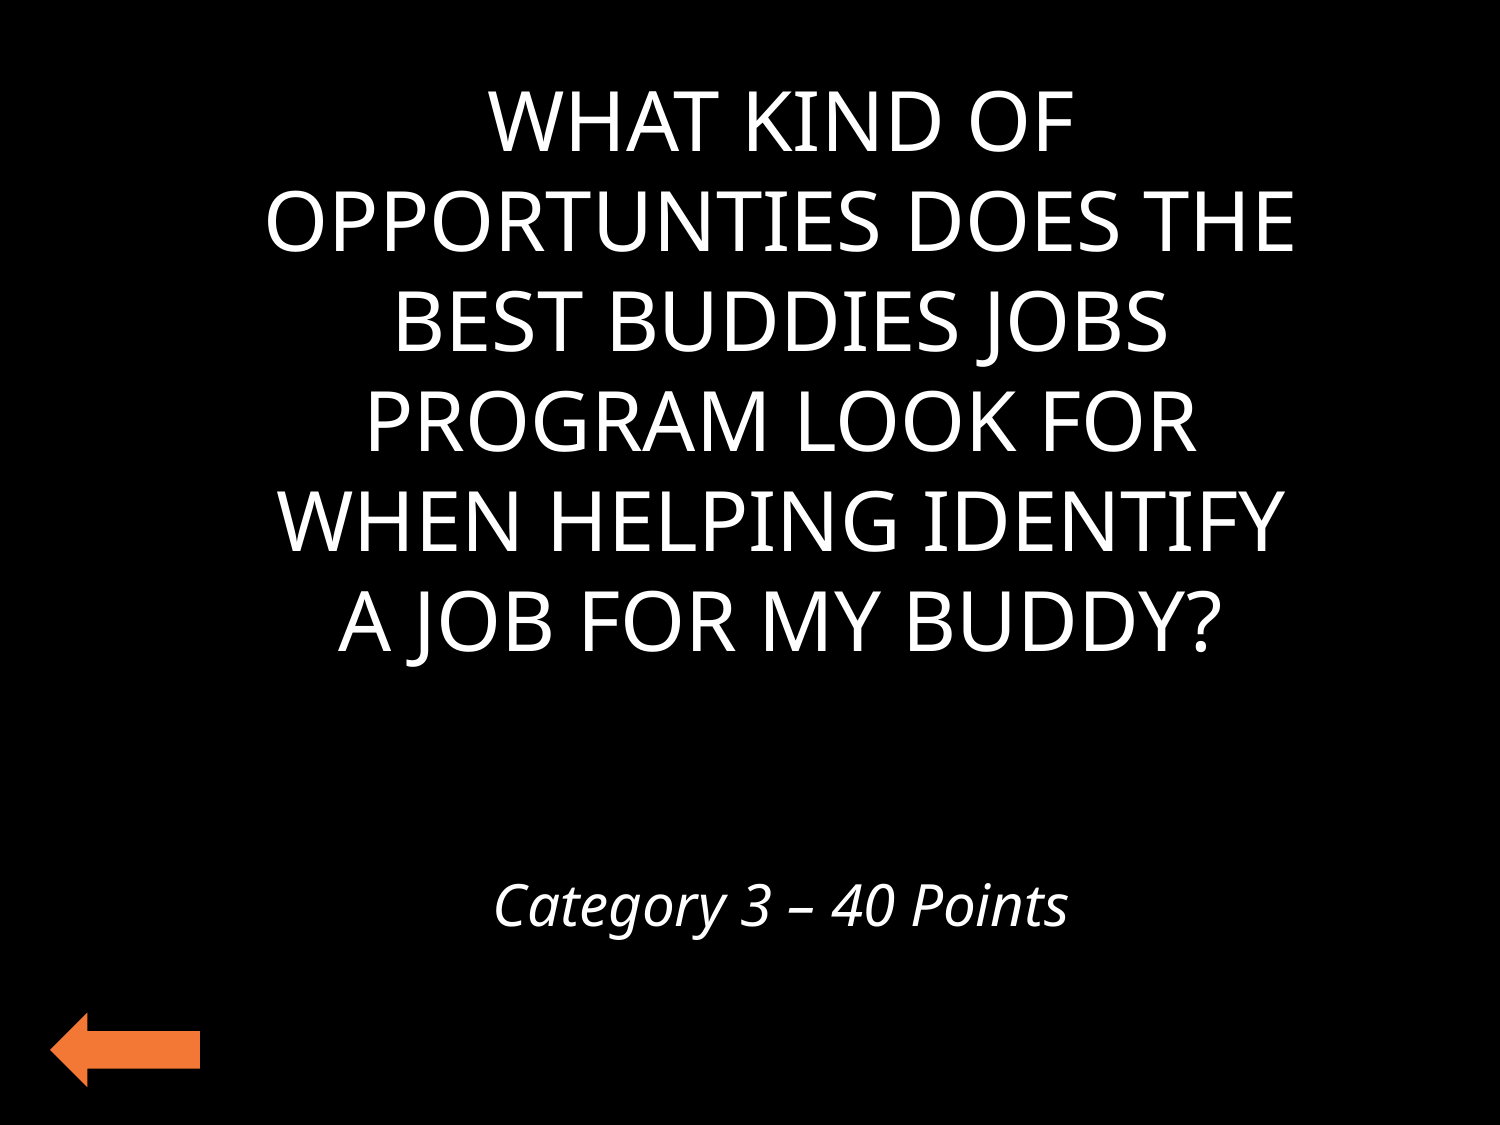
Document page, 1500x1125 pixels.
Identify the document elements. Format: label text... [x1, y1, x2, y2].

text_box WHAT KIND OF OPPORTUNTIES DOES THE BEST BUDDIES JOBS PROGRAM LOOK FOR WHEN HELPING IDENTIFY A JOB FOR MY BUDDY? Category 3 – 40 Points [224, 60, 1338, 946]
text_box [49, 1012, 200, 1088]
